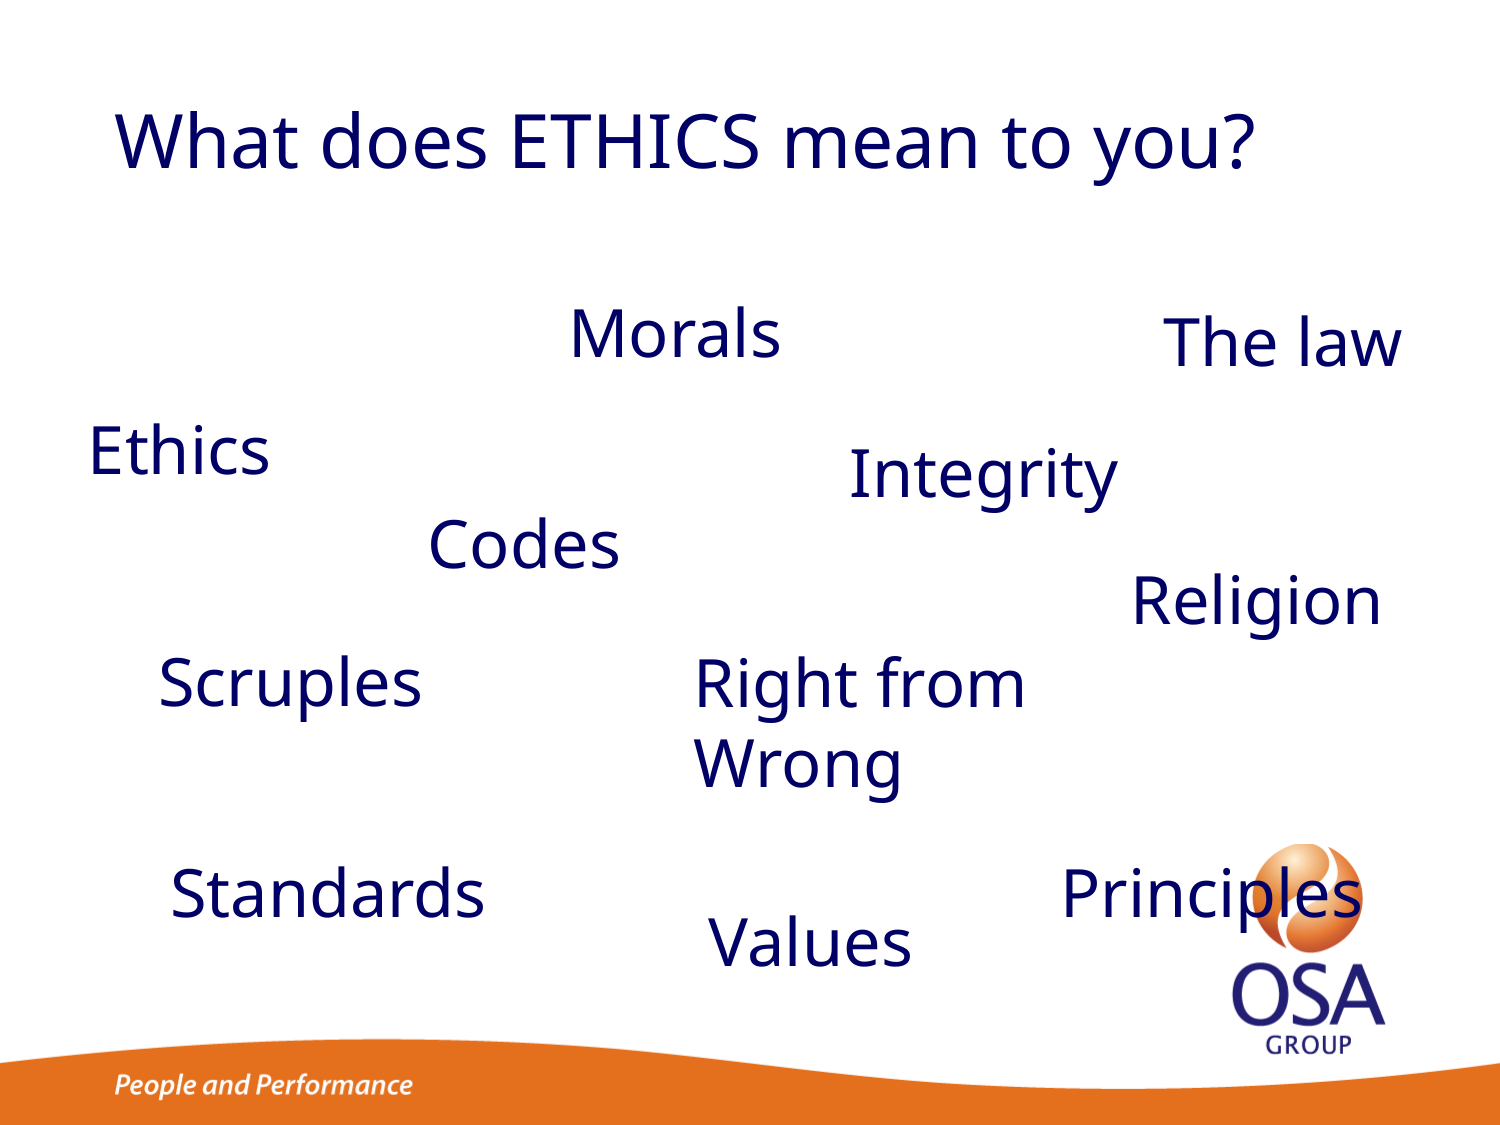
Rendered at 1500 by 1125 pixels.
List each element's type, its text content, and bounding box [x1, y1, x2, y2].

title What does ETHICS mean to you? [114, 44, 1391, 233]
picture [0, 844, 1500, 1125]
text_box Ethics [73, 400, 378, 496]
text_box Religion [1116, 550, 1421, 646]
text_box Codes [413, 494, 718, 589]
text_box Standards [155, 843, 531, 939]
text_box Principles [1045, 843, 1421, 939]
text_box Values [694, 892, 999, 988]
text_box Morals [553, 283, 859, 378]
text_box Integrity [834, 423, 1140, 519]
text_box Right from Wrong [679, 633, 1254, 808]
text_box Scruples [143, 632, 449, 728]
text_box The law [1148, 292, 1454, 388]
